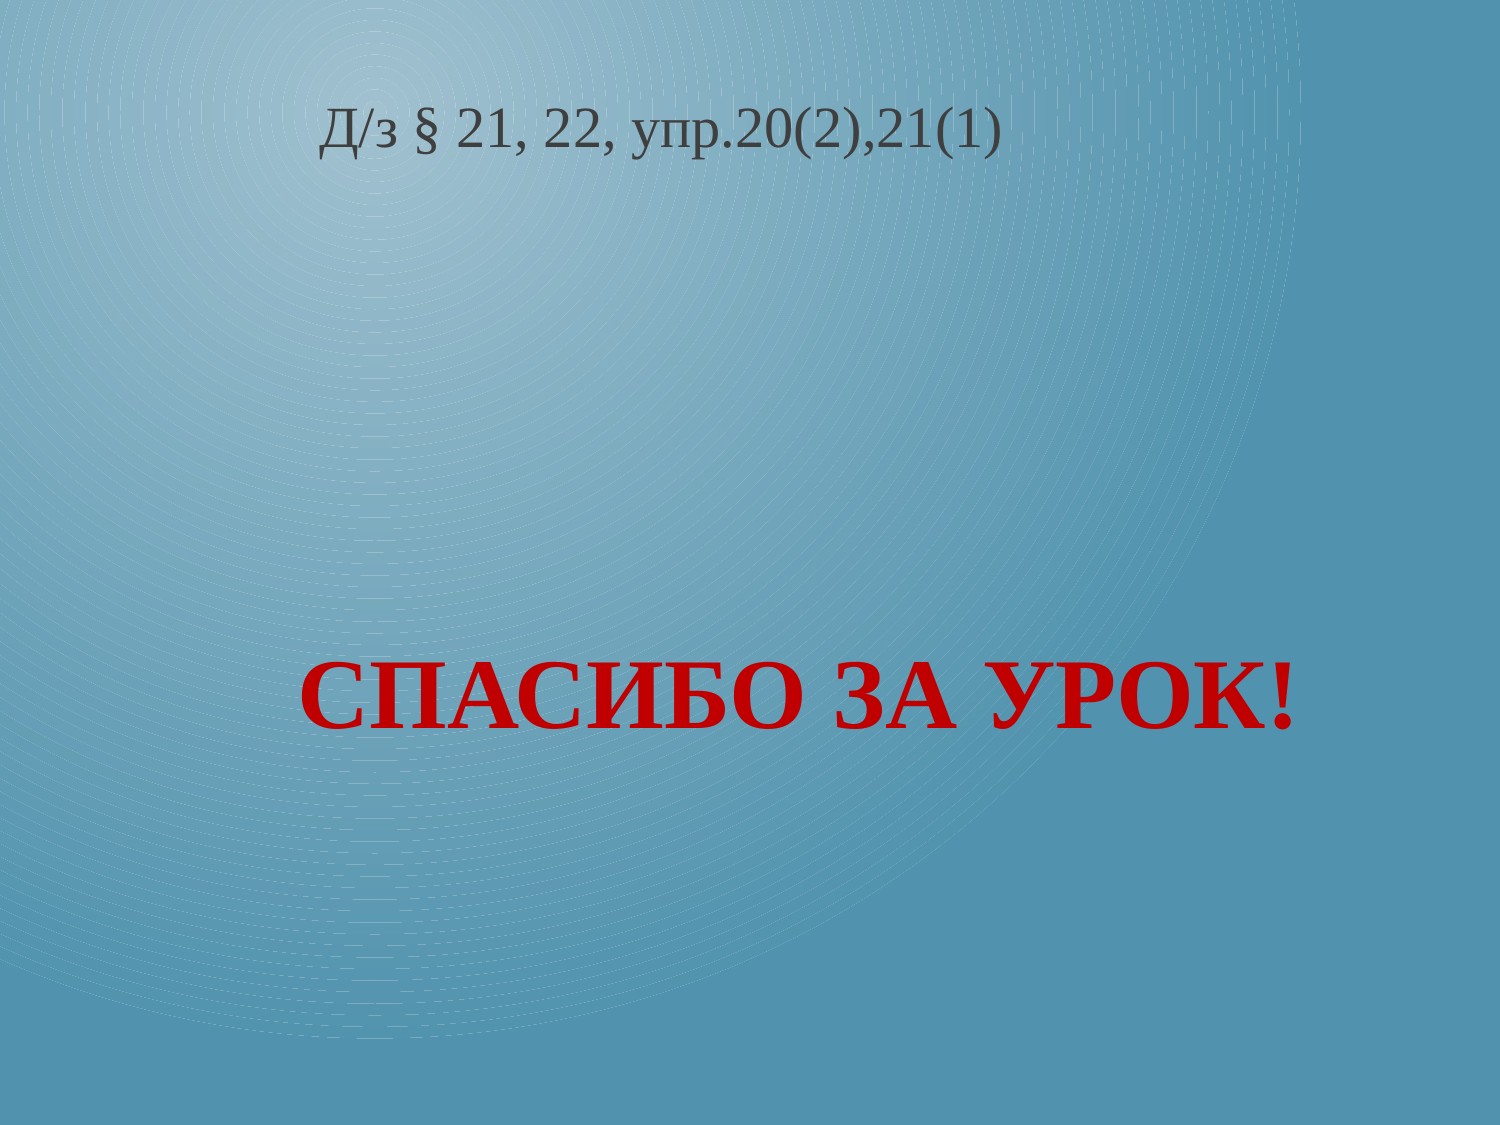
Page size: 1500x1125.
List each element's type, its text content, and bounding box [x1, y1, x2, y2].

text_box Д/з § 21, 22, упр.20(2),21(1) [304, 89, 1019, 168]
text_box СПАСИБО ЗА УРОК! [282, 621, 1316, 757]
